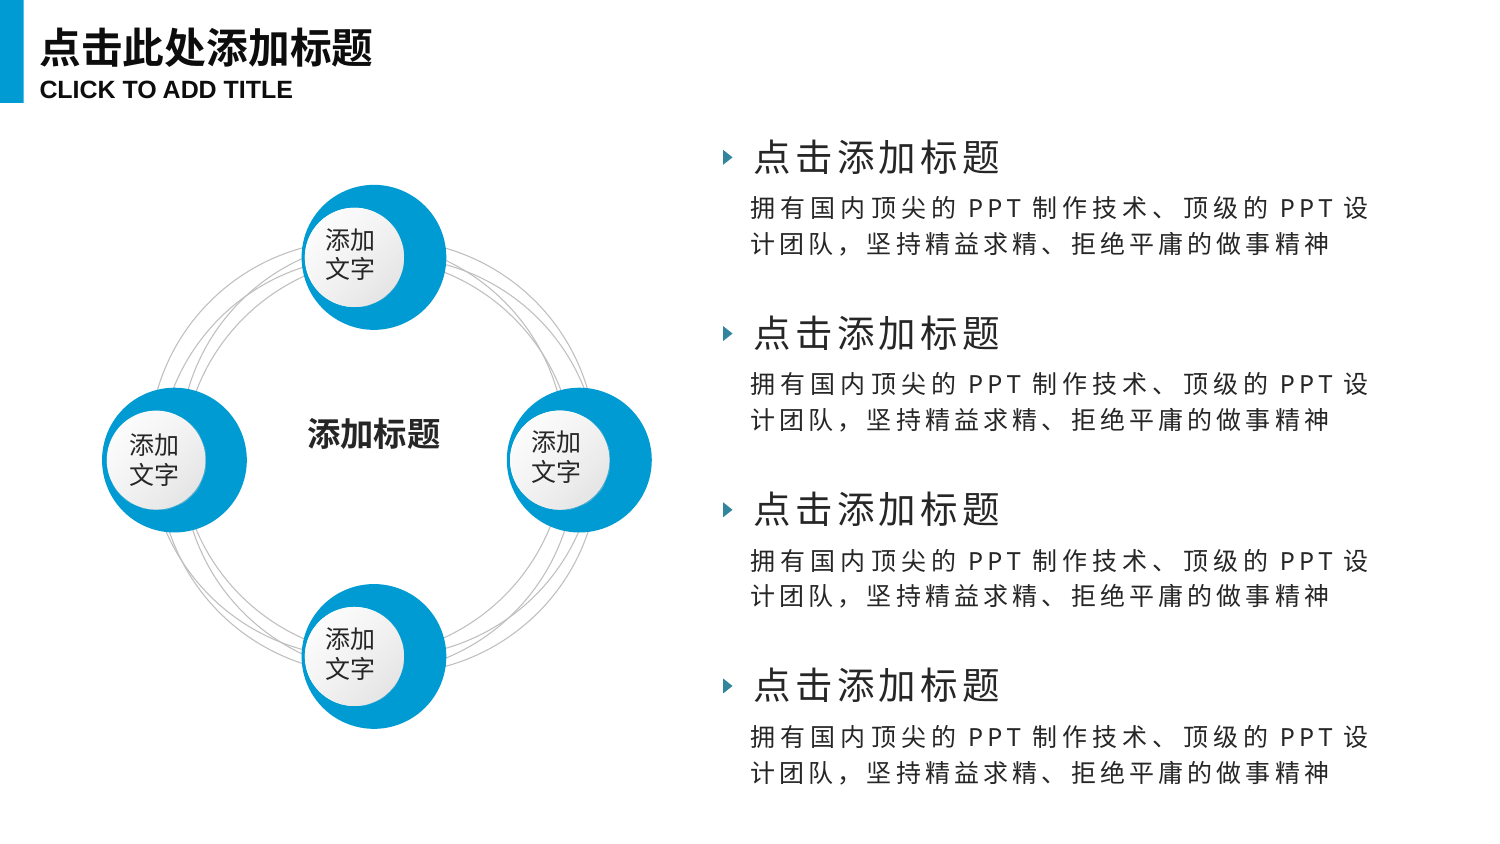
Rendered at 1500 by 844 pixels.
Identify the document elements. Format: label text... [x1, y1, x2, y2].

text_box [148, 239, 600, 674]
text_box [714, 126, 1389, 268]
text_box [292, 583, 447, 730]
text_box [96, 387, 247, 533]
text_box 点击此处添加标题 [26, 14, 502, 79]
text_box CLICK TO ADD TITLE [24, 66, 372, 112]
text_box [714, 478, 1389, 620]
text_box [0, 0, 26, 105]
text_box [714, 302, 1389, 444]
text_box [497, 387, 652, 533]
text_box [292, 184, 447, 331]
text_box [714, 654, 1389, 797]
